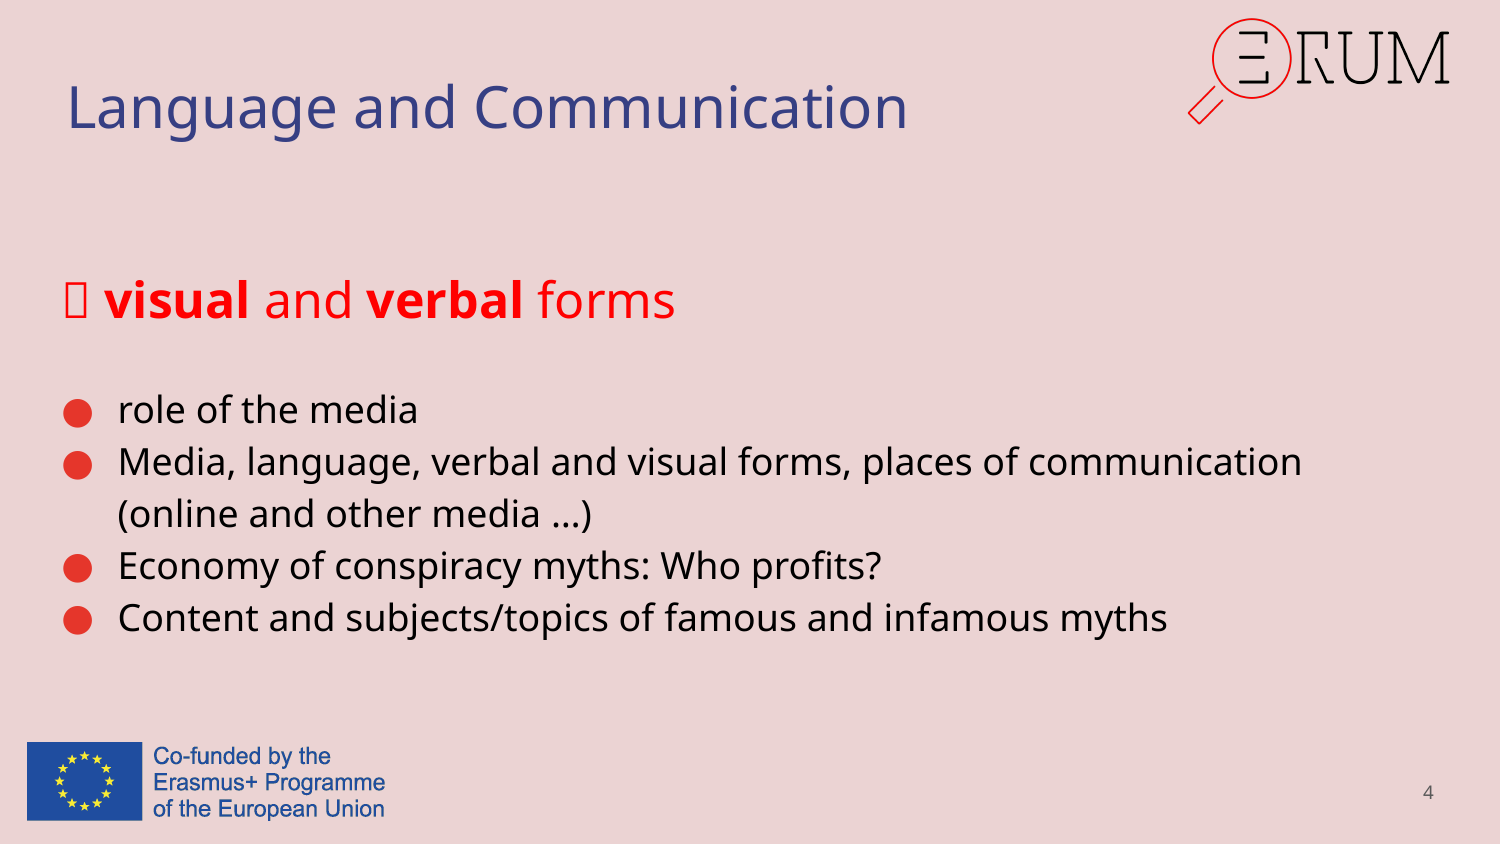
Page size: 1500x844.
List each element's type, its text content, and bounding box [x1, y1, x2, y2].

slide_number 4 [1358, 761, 1449, 826]
title Language and Communication [51, 55, 1168, 150]
picture [27, 742, 385, 821]
list  visual and verbal forms role of the media Media, language, verbal and visual forms, places of communication (online and other media …) Economy of conspiracy myths: Who profits? Content and subjects/topics of famous and infamous myths [27, 169, 1449, 729]
picture [1136, 0, 1500, 137]
